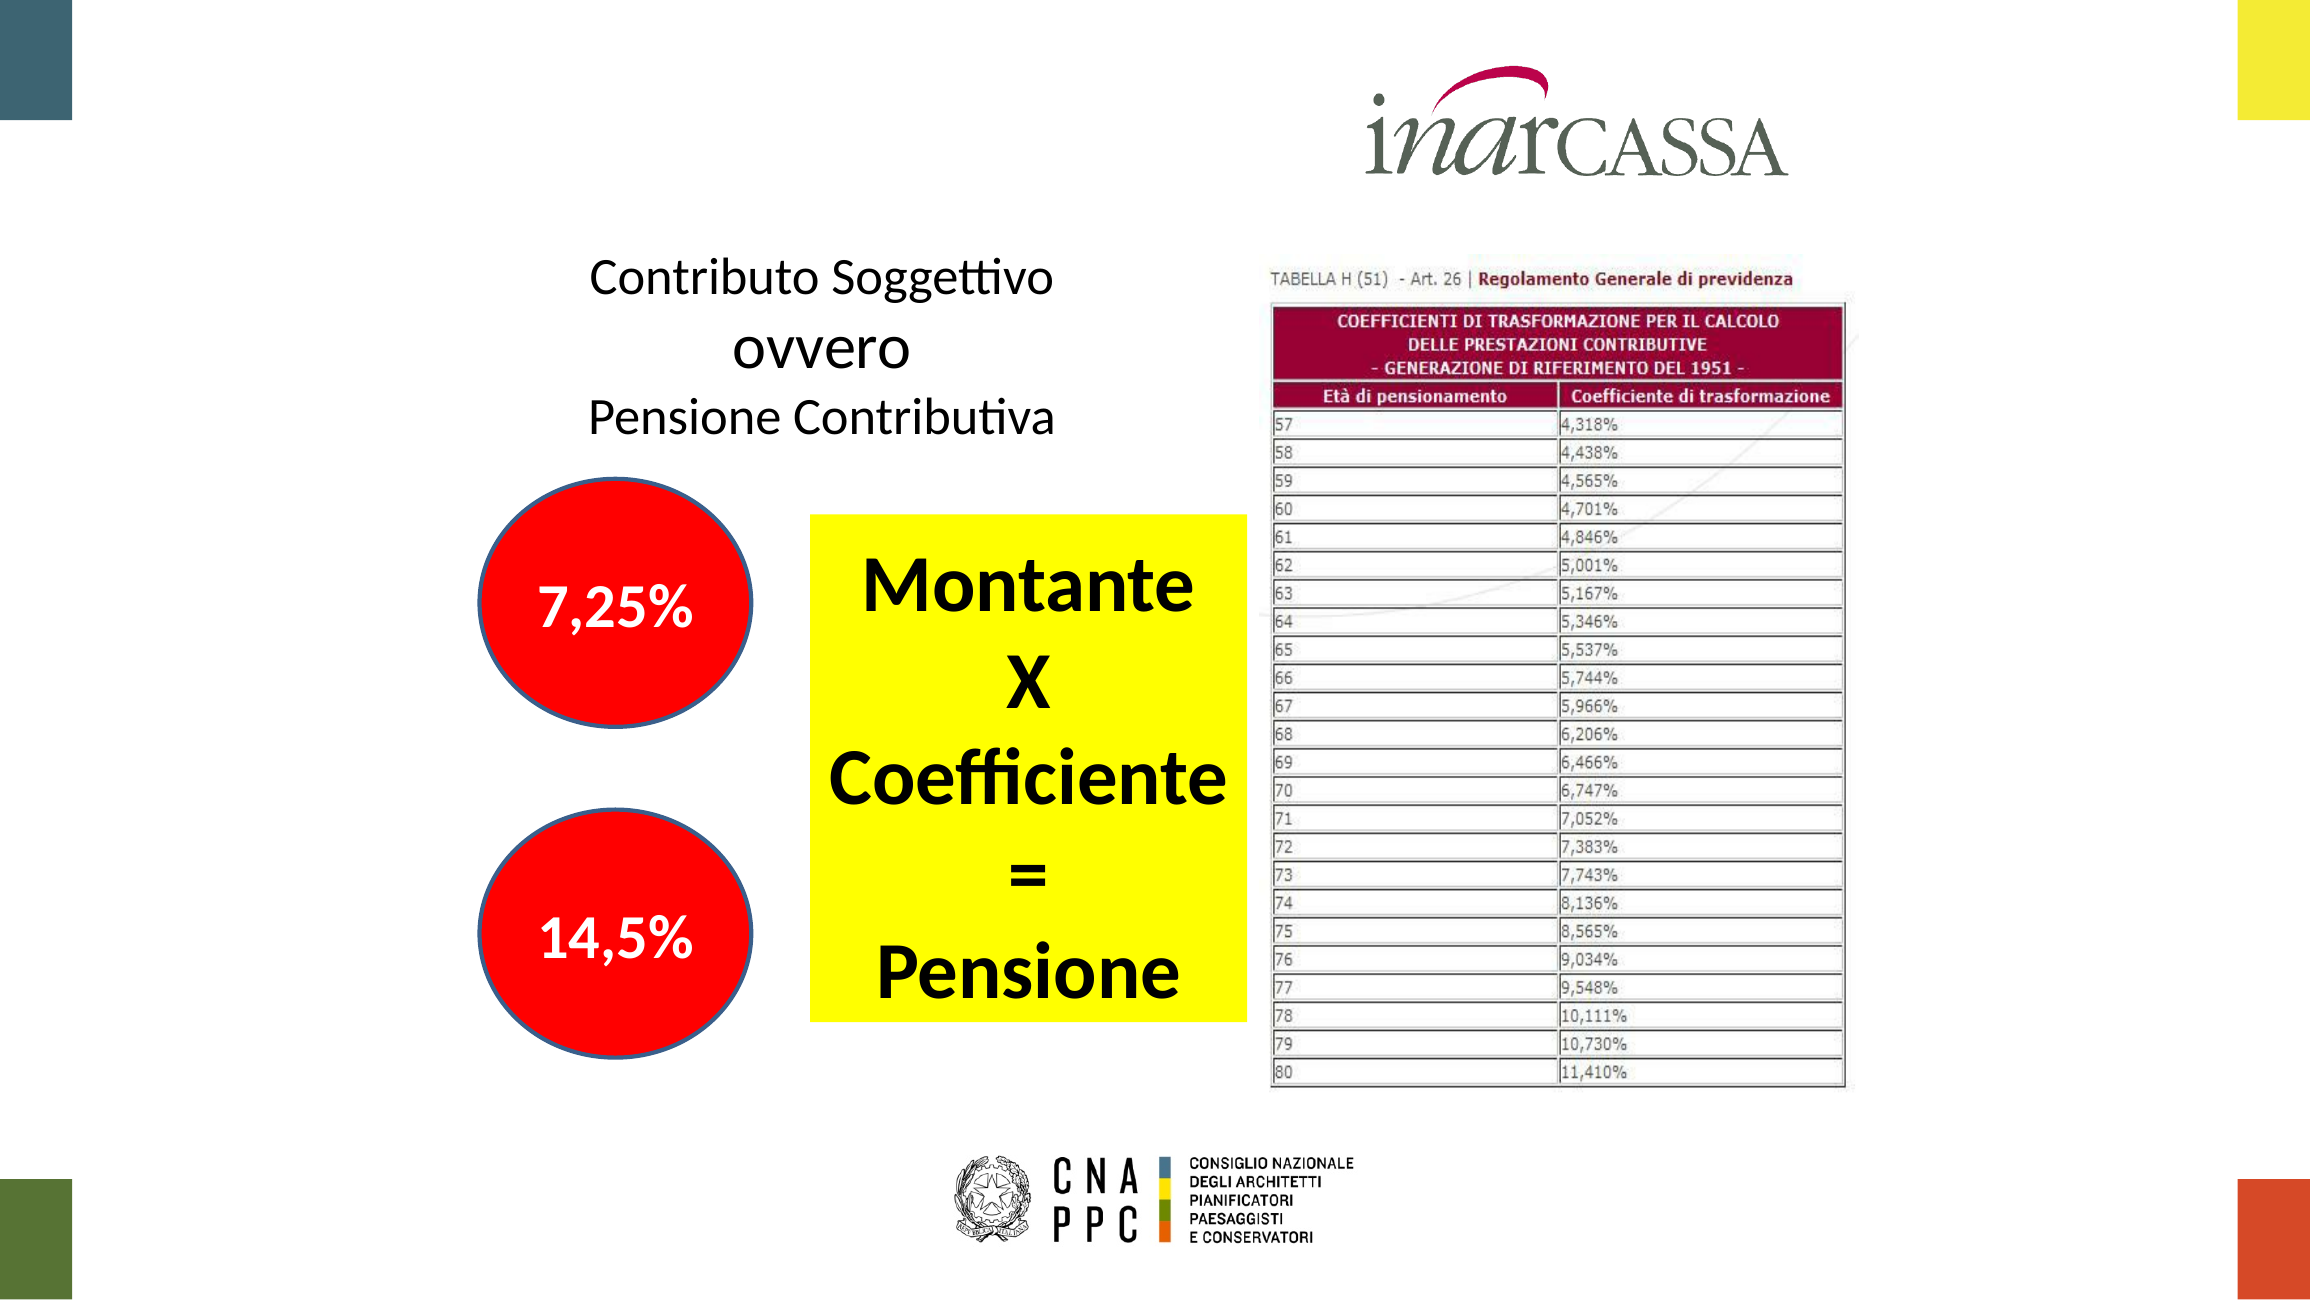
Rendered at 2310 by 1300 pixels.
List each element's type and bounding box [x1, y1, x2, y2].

picture [938, 1141, 1371, 1260]
text_box [0, 0, 2310, 1300]
picture [1258, 254, 1859, 1106]
picture [1365, 65, 1789, 176]
